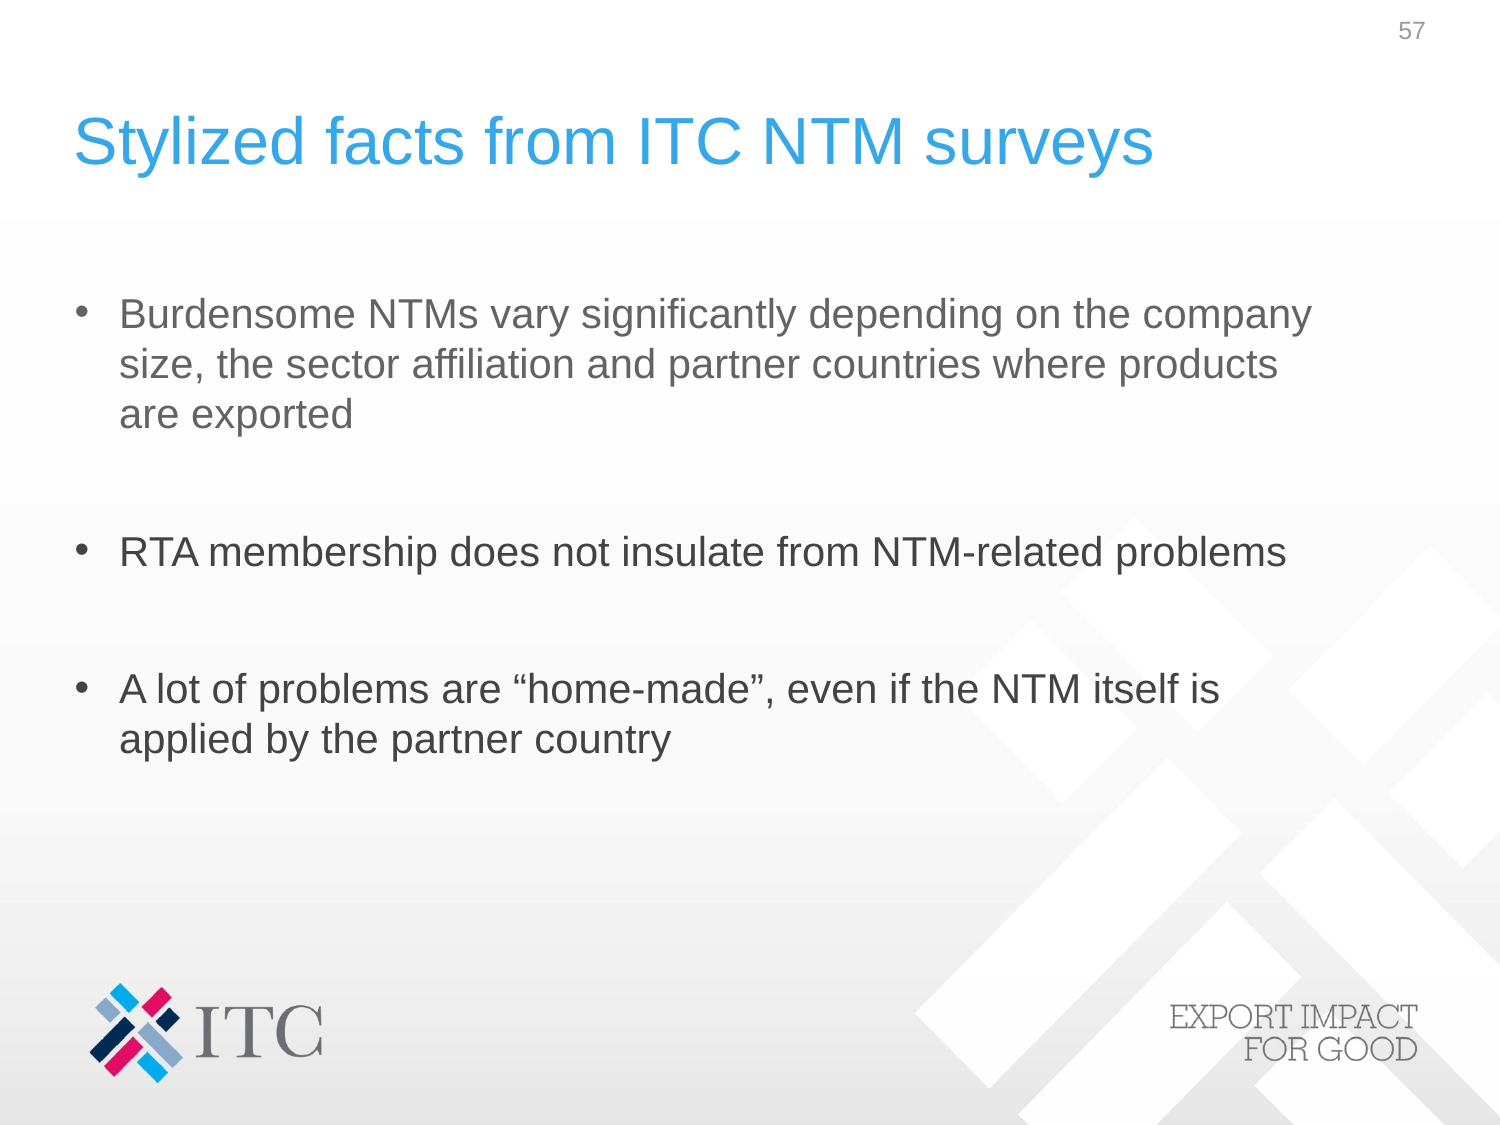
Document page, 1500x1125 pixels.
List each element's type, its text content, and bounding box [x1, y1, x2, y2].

title Stylized facts from ITC NTM surveys [58, 89, 1459, 185]
list Burdensome NTMs vary significantly depending on the company size, the sector affiliation and partner countries where products are exported RTA membership does not insulate from NTM-related problems A lot of problems are “home-made”, even if the NTM itself is applied by the partner country [59, 278, 1348, 799]
slide_number 57 [1335, 0, 1442, 60]
picture [0, 0, 1500, 1125]
